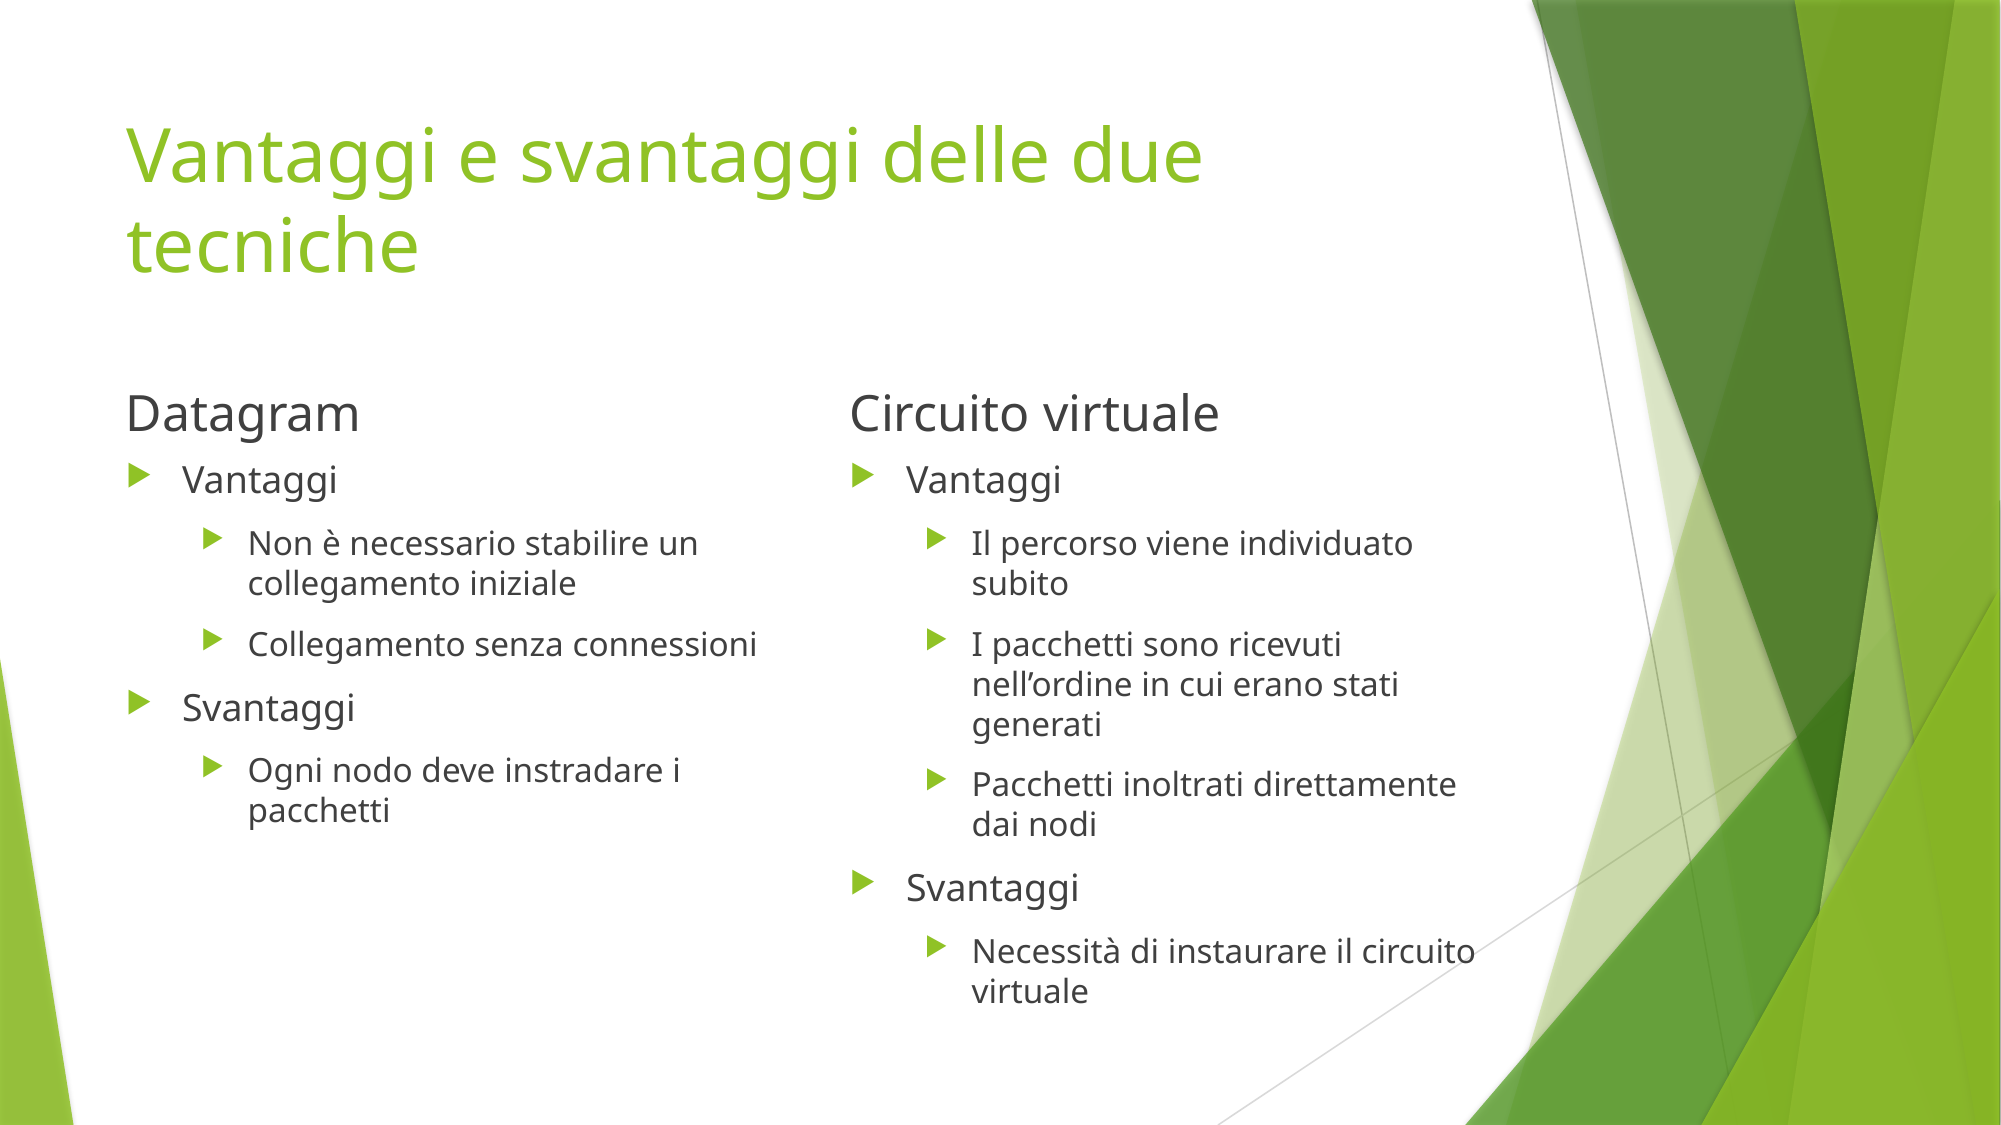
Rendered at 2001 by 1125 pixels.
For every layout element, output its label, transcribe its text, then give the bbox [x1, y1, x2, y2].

list Circuito virtuale [834, 354, 1522, 448]
title Vantaggi e svantaggi delle due tecniche [111, 99, 1522, 317]
list Datagram [110, 354, 798, 448]
list Vantaggi Non è necessario stabilire un collegamento iniziale Collegamento senza connessioni Svantaggi Ogni nodo deve instradare i pacchetti [110, 448, 798, 991]
list Vantaggi Il percorso viene individuato subito I pacchetti sono ricevuti nell’ordine in cui erano stati generati Pacchetti inoltrati direttamente dai nodi Svantaggi Necessità di instaurare il circuito virtuale [834, 448, 1522, 991]
